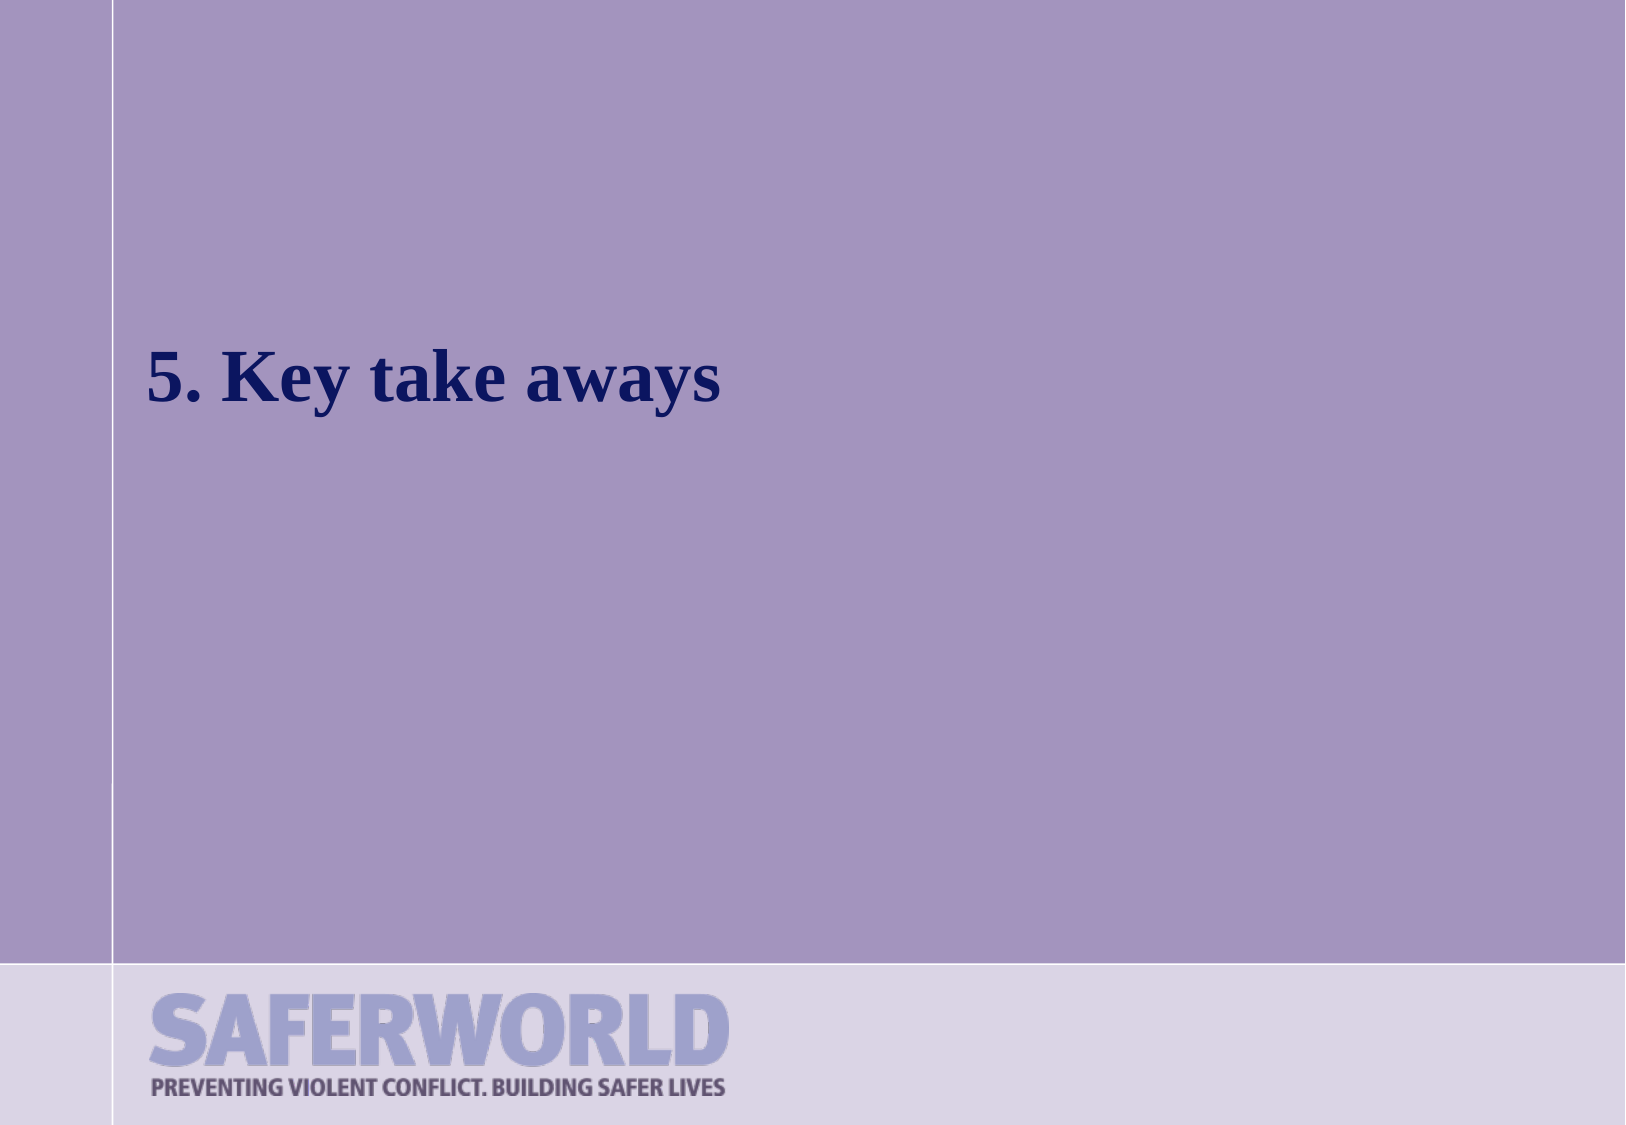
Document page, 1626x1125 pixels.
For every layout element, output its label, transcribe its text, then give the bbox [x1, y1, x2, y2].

picture [149, 993, 729, 1096]
text_box 5. Key take aways [146, 326, 1497, 504]
